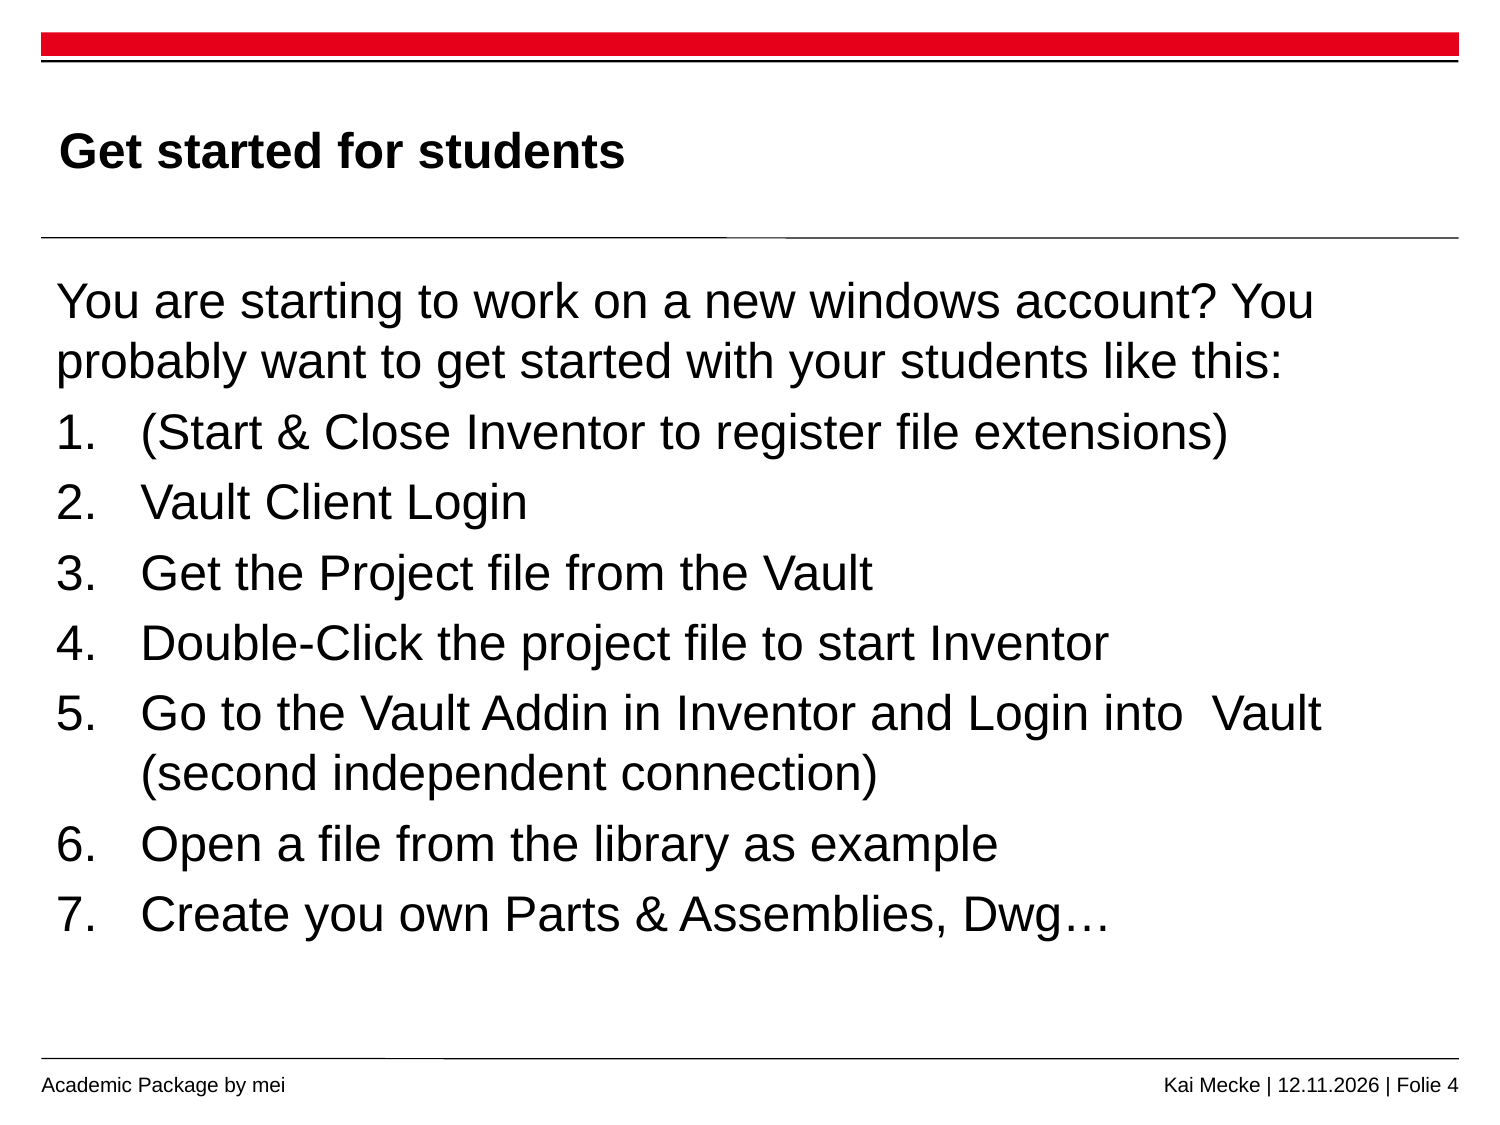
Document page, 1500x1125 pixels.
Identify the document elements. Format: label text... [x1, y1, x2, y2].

title Get started for students [58, 79, 1187, 218]
list You are starting to work on a new windows account? You probably want to get started with your students like this: (Start & Close Inventor to register file extensions) Vault Client Login Get the Project file from the Vault Double-Click the project file to start Inventor Go to the Vault Addin in Inventor and Login into Vault (second independent connection) Open a file from the library as example Create you own Parts & Assemblies, Dwg… [40, 260, 1459, 1047]
footer Kai Mecke | 21.11.2017 | Folie 4 [1084, 1071, 1459, 1106]
